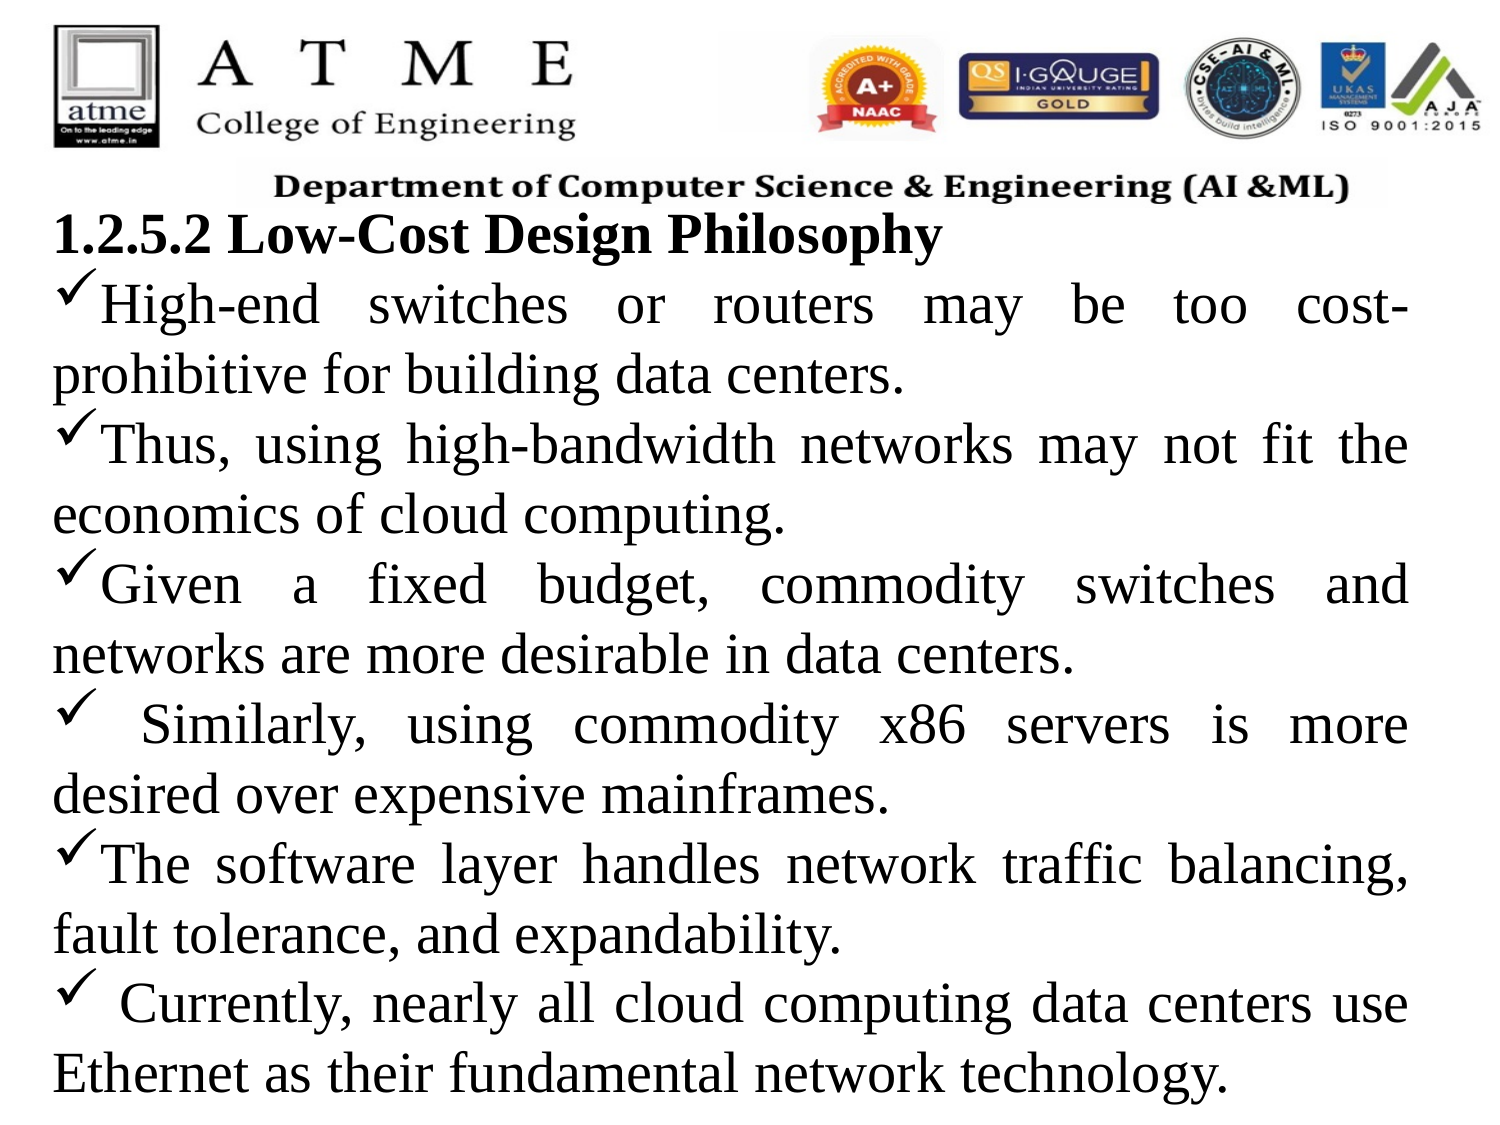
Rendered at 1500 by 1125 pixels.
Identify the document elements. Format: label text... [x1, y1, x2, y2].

text_box 1.2.5.2 Low-Cost Design Philosophy High-end switches or routers may be too cost-prohibitive for building data centers. Thus, using high-bandwidth networks may not fit the economics of cloud computing. Given a fixed budget, commodity switches and networks are more desirable in data centers. Similarly, using commodity x86 servers is more desired over expensive mainframes. The software layer handles network traffic balancing, fault tolerance, and expandability. Currently, nearly all cloud computing data centers use Ethernet as their fundamental network technology. [37, 234, 1425, 1112]
picture [24, 0, 1500, 226]
